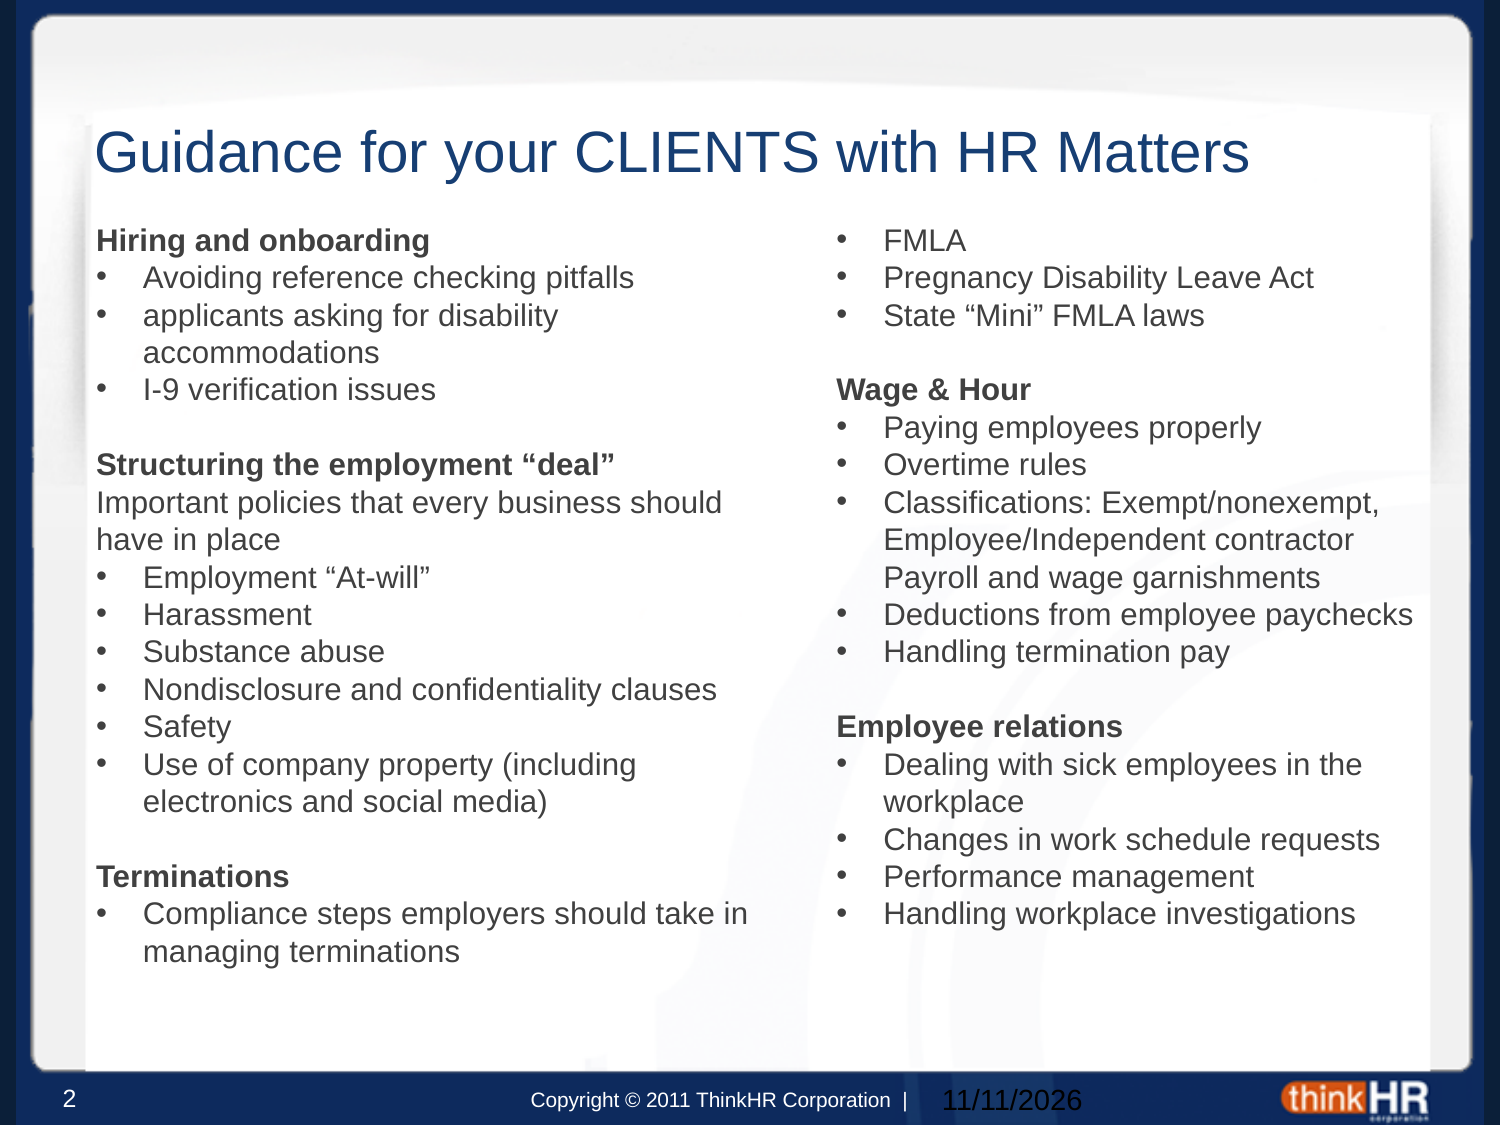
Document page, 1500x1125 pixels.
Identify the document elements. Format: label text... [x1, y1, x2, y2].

slide_number 2 [24, 1073, 81, 1122]
title Guidance for your CLIENTS with HR Matters [78, 99, 1305, 199]
text_box Hiring and onboarding Avoiding reference checking pitfalls applicants asking for disability accommodations I-9 verification issues Structuring the employment “deal” Important policies that every business should have in place Employment “At-will” Harassment Substance abuse Nondisclosure and confidentiality clauses Safety Use of company property (including electronics and social media) Terminations Compliance steps employers should take in managing terminations Time off issues: FMLA Pregnancy Disability Leave Act State “Mini” FMLA laws Wage & Hour Paying employees properly Overtime rules Classifications: Exempt/nonexempt, Employee/Independent contractor Payroll and wage garnishments Deductions from employee paychecks Handling termination pay Employee relations Dealing with sick employees in the workplace Changes in work schedule requests Performance management Handling workplace investigations [81, 212, 1442, 1125]
picture [16, 0, 1484, 1125]
